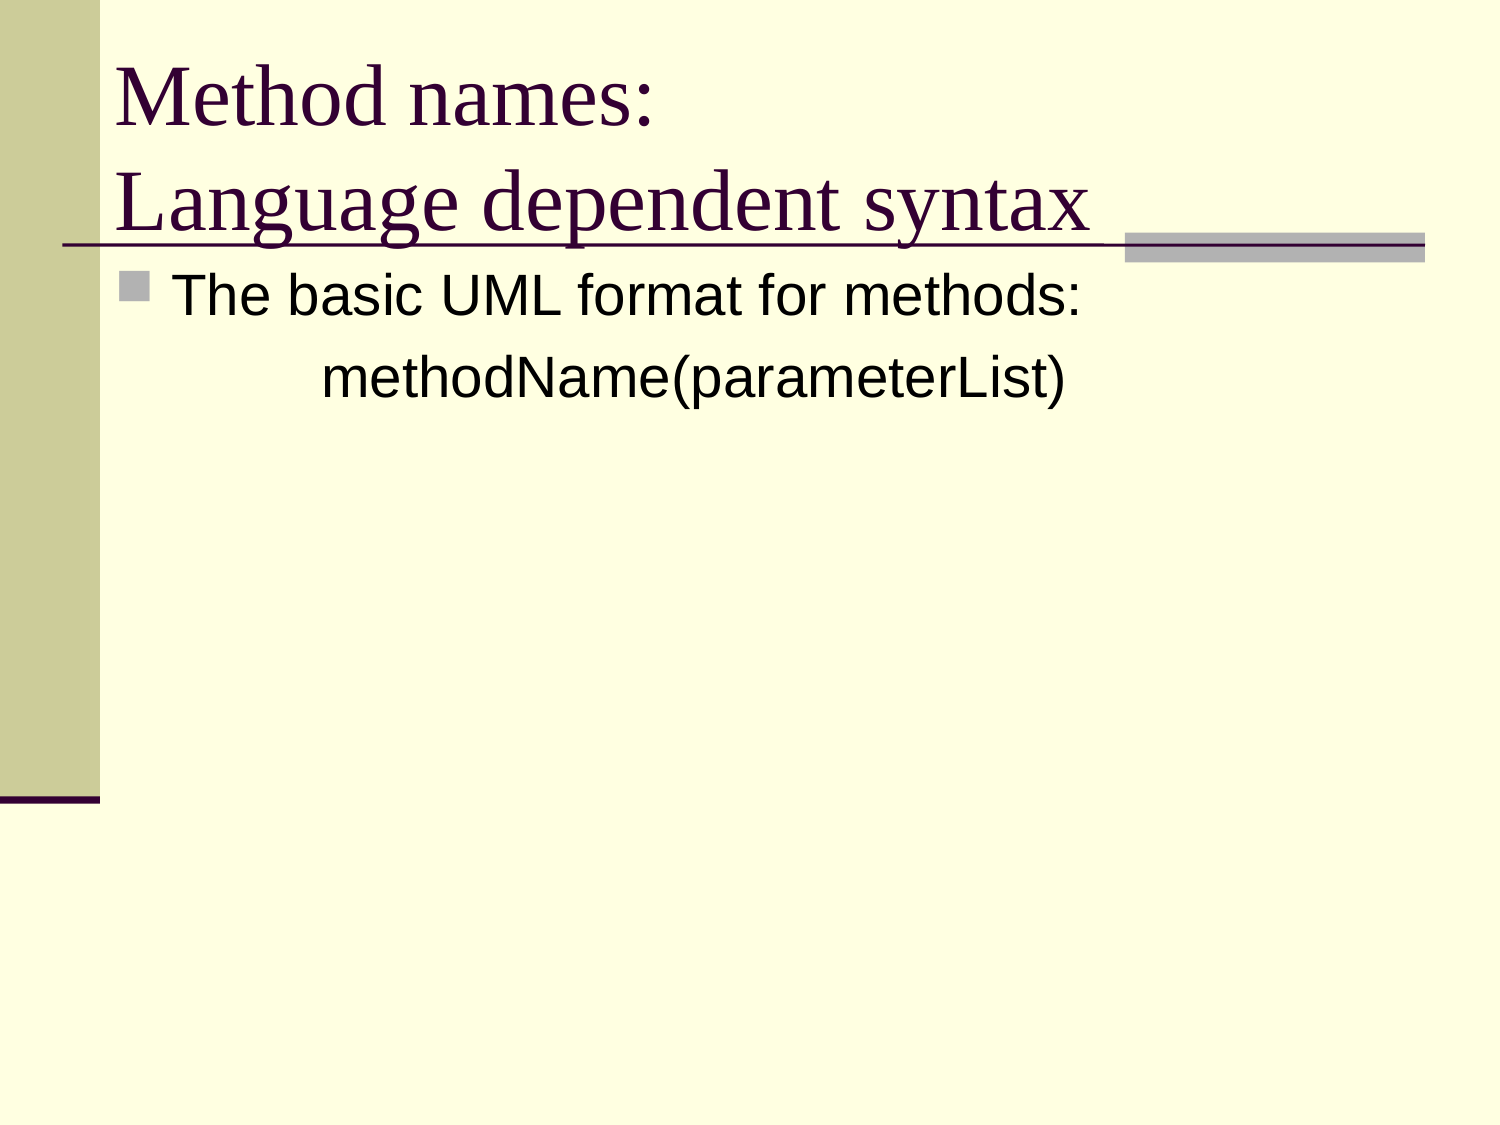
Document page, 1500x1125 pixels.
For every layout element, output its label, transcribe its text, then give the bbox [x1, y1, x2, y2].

title Method names: Language dependent syntax [99, 24, 1299, 249]
list The basic UML format for methods: methodName(parameterList) [99, 249, 1376, 994]
